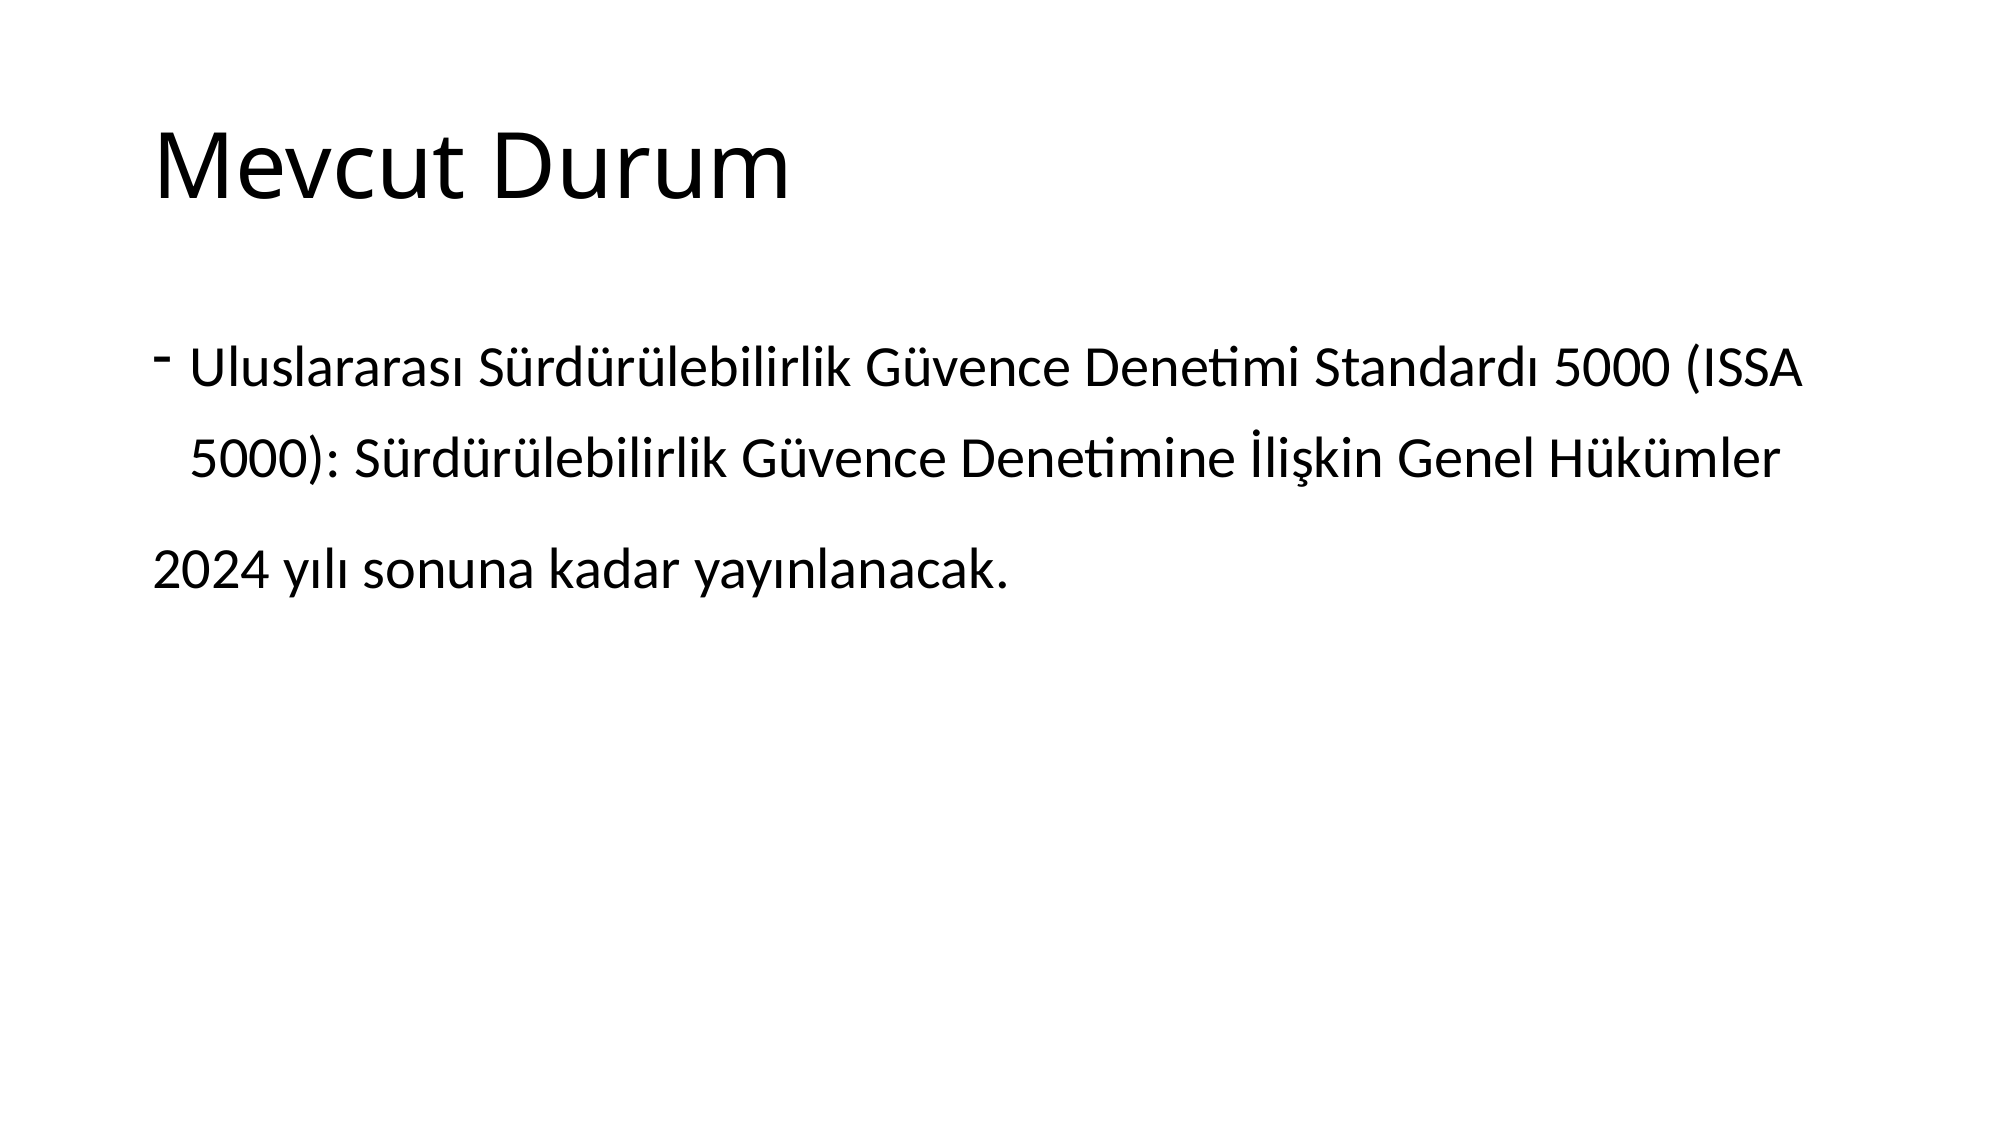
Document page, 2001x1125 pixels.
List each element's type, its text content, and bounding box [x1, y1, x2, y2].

title Mevcut Durum [137, 59, 1863, 278]
list Uluslararası Sürdürülebilirlik Güvence Denetimi Standardı 5000 (ISSA 5000): Sürdürülebilirlik Güvence Denetimine İlişkin Genel Hükümler 2024 yılı sonuna kadar yayınlanacak. [137, 299, 1863, 1014]
